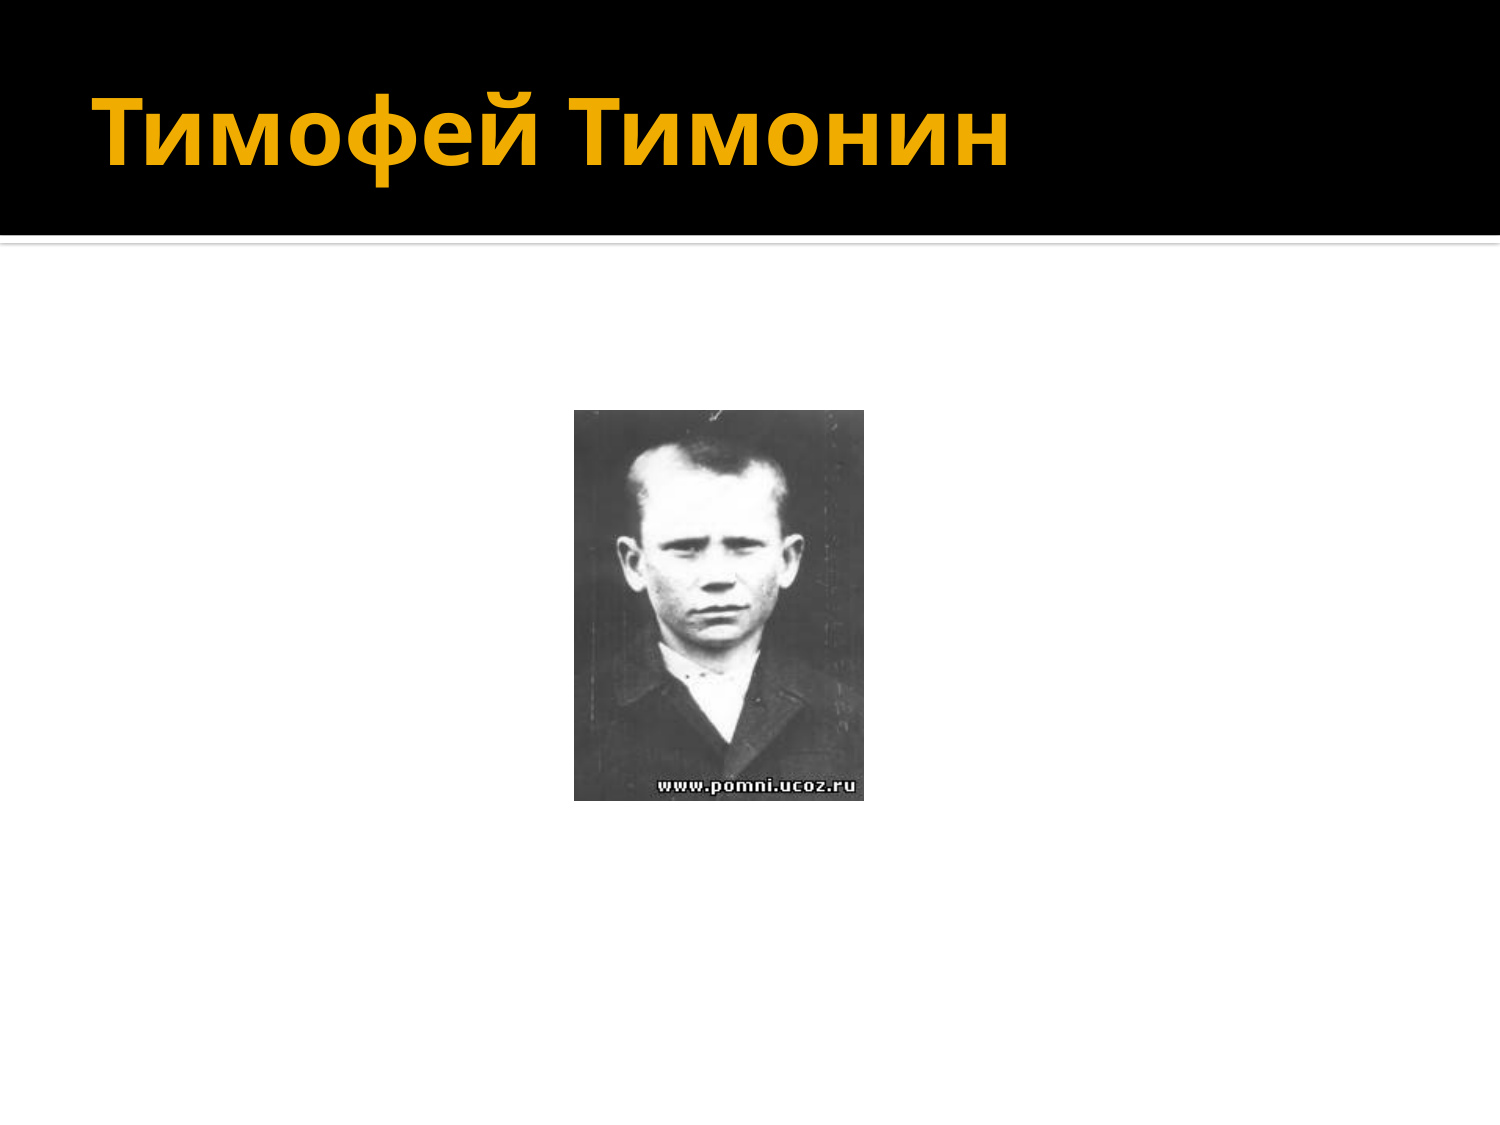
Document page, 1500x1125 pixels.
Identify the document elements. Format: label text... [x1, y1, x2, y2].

picture [574, 410, 864, 801]
title Тимофей Тимонин [75, 25, 1425, 231]
